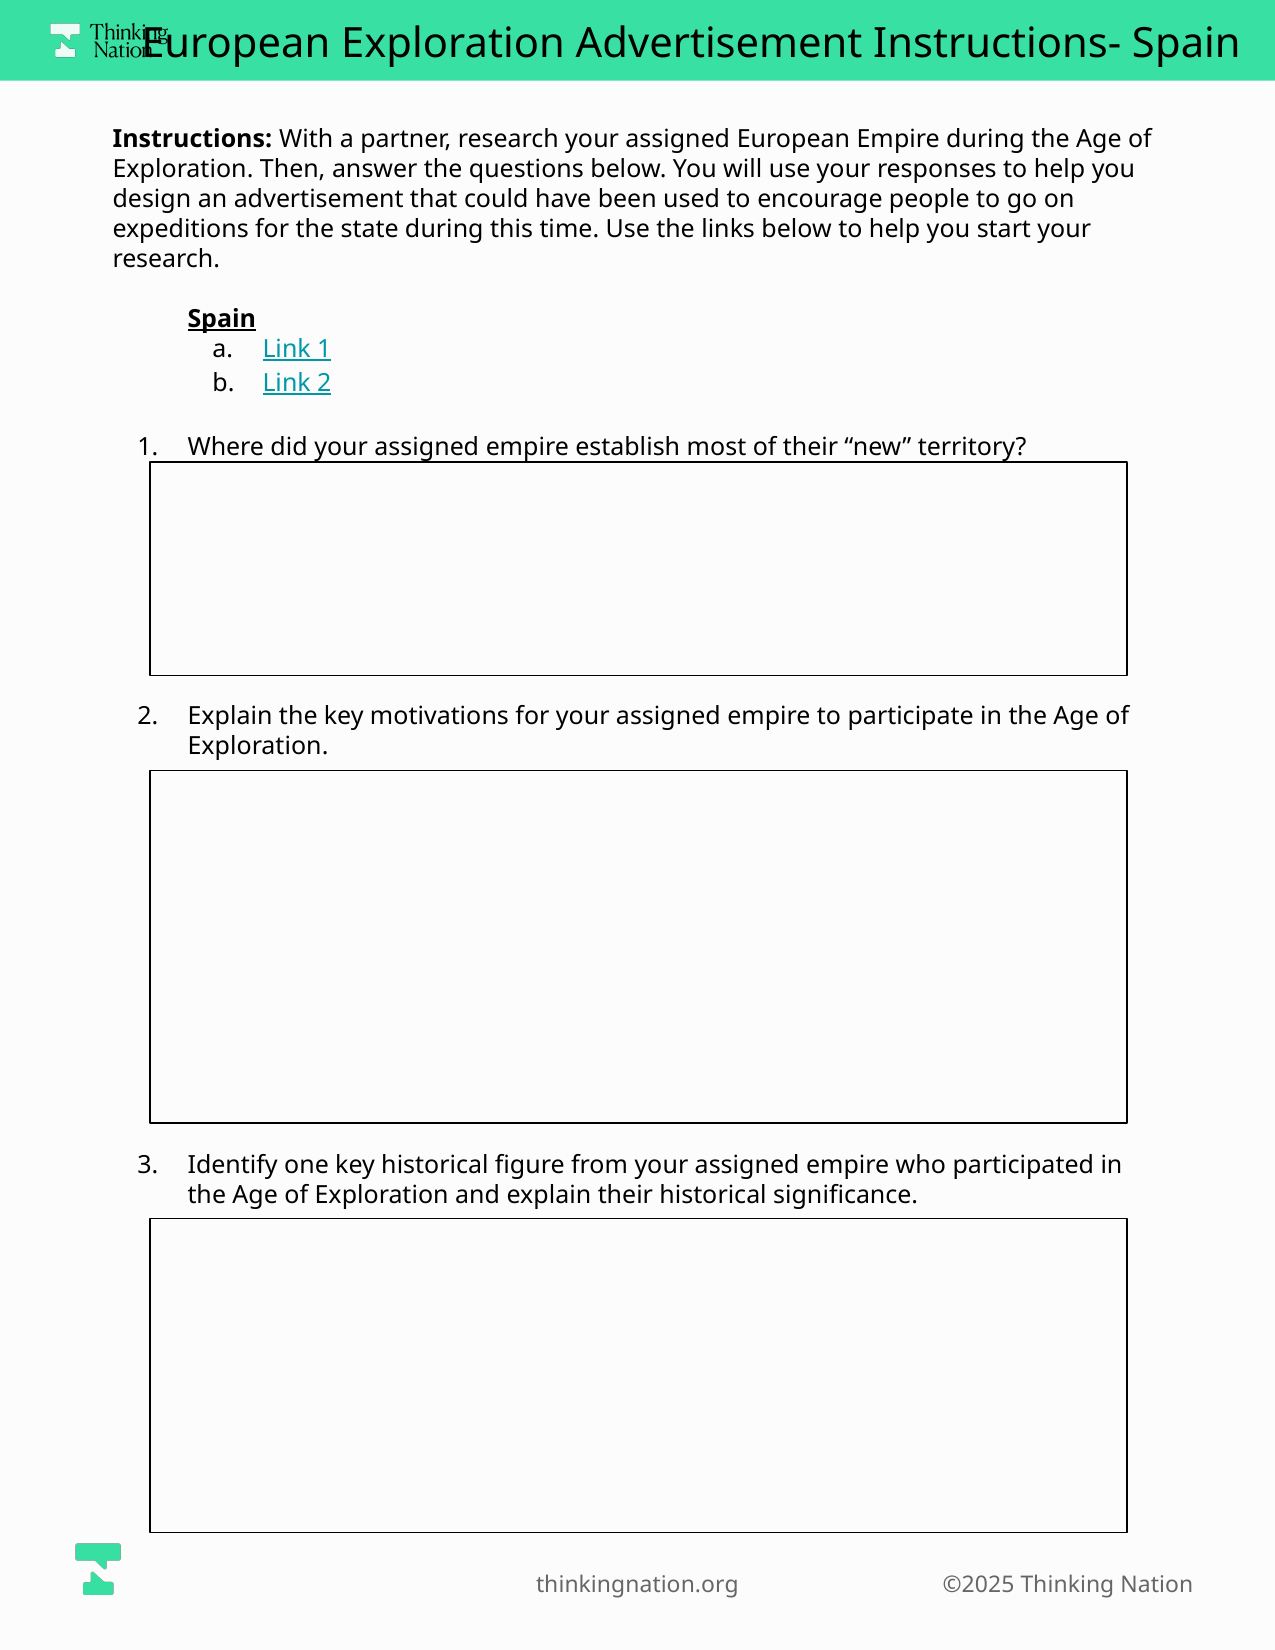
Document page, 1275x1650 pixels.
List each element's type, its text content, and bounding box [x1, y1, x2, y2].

text_box Instructions: With a partner, research your assigned European Empire during the Age of Exploration. Then, answer the questions below. You will use your responses to help you design an advertisement that could have been used to encourage people to go on expeditions for the state during this time. Use the links below to help you start your research. Spain Link 1 Link 2 Where did your assigned empire establish most of their “new” territory? Explain the key motivations for your assigned empire to participate in the Age of Exploration. Identify one key historical figure from your assigned empire who participated in the Age of Exploration and explain their historical significance. [97, 107, 1178, 1374]
text_box European Exploration Advertisement Instructions- Spain [0, 0, 1275, 81]
picture [36, 12, 172, 69]
text_box [149, 462, 1128, 676]
text_box [149, 1218, 1128, 1533]
text_box [149, 770, 1128, 1124]
text_box thinkingnation.org [486, 1553, 789, 1605]
text_box ©2025 Thinking Nation [907, 1553, 1210, 1605]
picture [62, 1533, 134, 1605]
